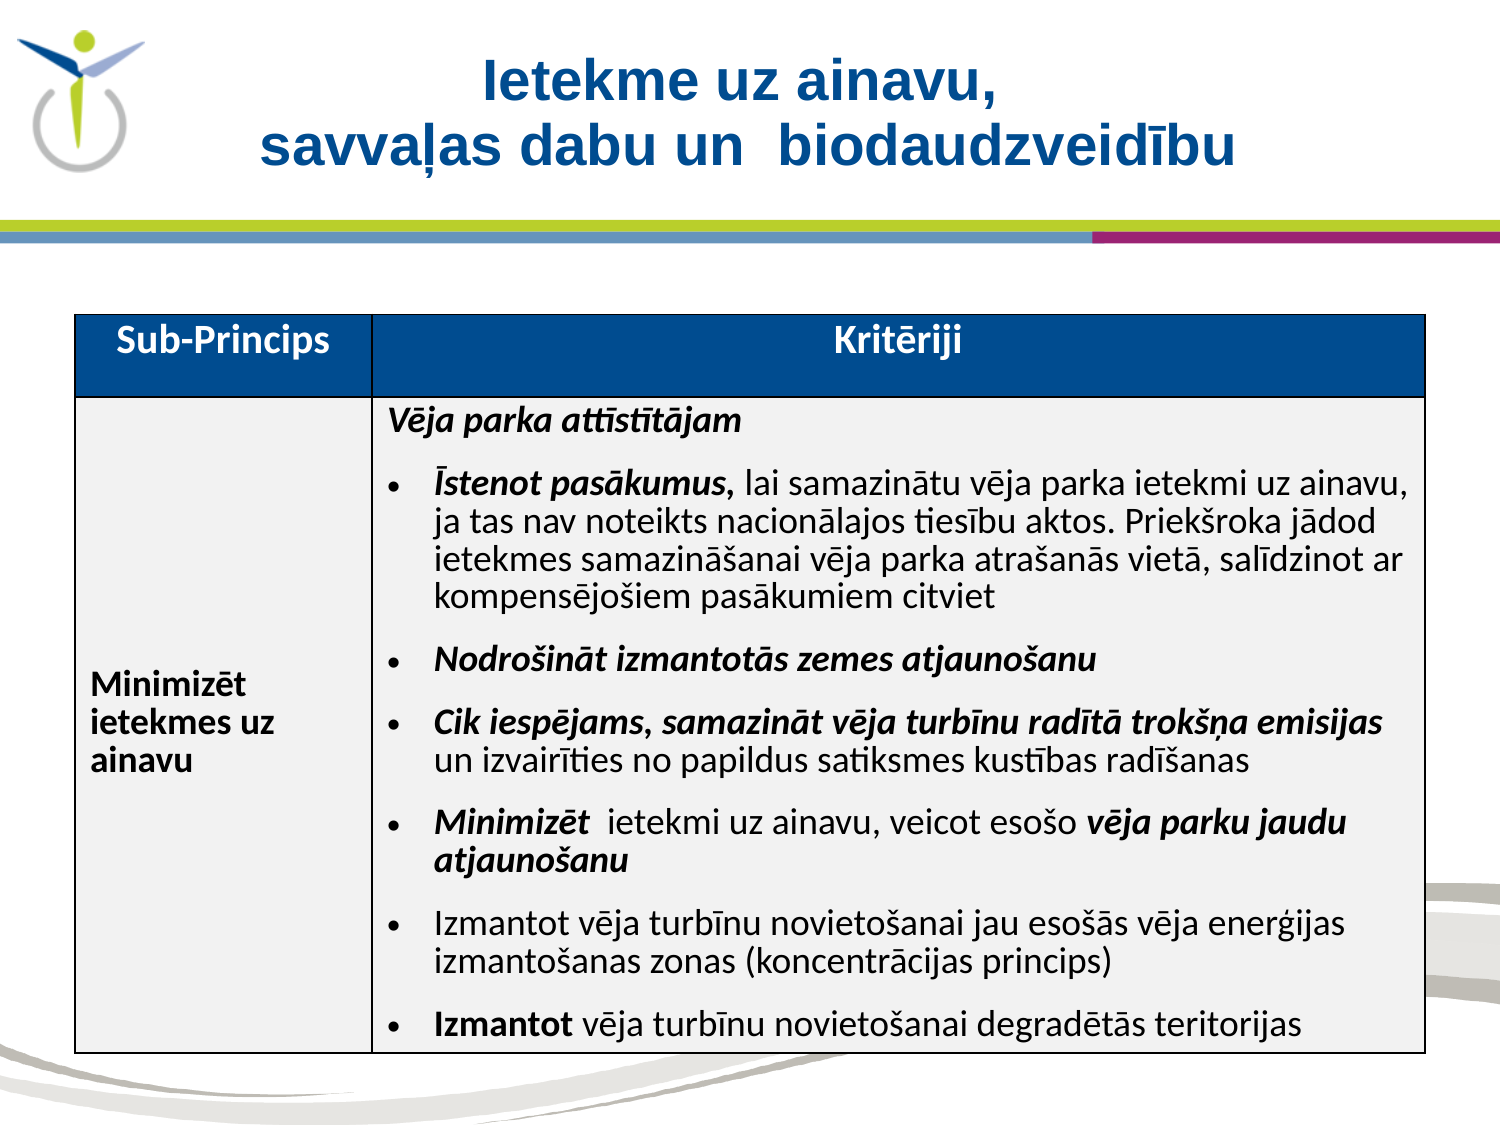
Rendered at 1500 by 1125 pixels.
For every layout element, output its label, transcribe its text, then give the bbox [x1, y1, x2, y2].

table_header Sub-Princips [76, 315, 371, 396]
table_header Kritēriji [373, 315, 1424, 396]
table_cell Minimizēt ietekmes uz ainavu [76, 398, 371, 1052]
picture [17, 30, 145, 173]
table_cell Vēja parka attīstītājam Īstenot pasākumus, lai samazinātu vēja parka ietekmi uz ainavu, ja tas nav noteikts nacionālajos tiesību aktos. Priekšroka jādod ietekmes samazināšanai vēja parka atrašanās vietā, salīdzinot ar kompensējošiem pasākumiem citviet Nodrošināt izmantotās zemes atjaunošanu Cik iespējams, samazināt vēja turbīnu radītā trokšņa emisijas un izvairīties no papildus satiksmes kustības radīšanas Minimizēt ietekmi uz ainavu, veicot esošo vēja parku jaudu atjaunošanu Izmantot vēja turbīnu novietošanai jau esošās vēja enerģijas izmantošanas zonas (koncentrācijas princips) Izmantot vēja turbīnu novietošanai degradētās teritorijas [373, 398, 1424, 1052]
title Ietekme uz ainavu, savvaļas dabu un biodaudzveidību [152, 19, 1346, 207]
